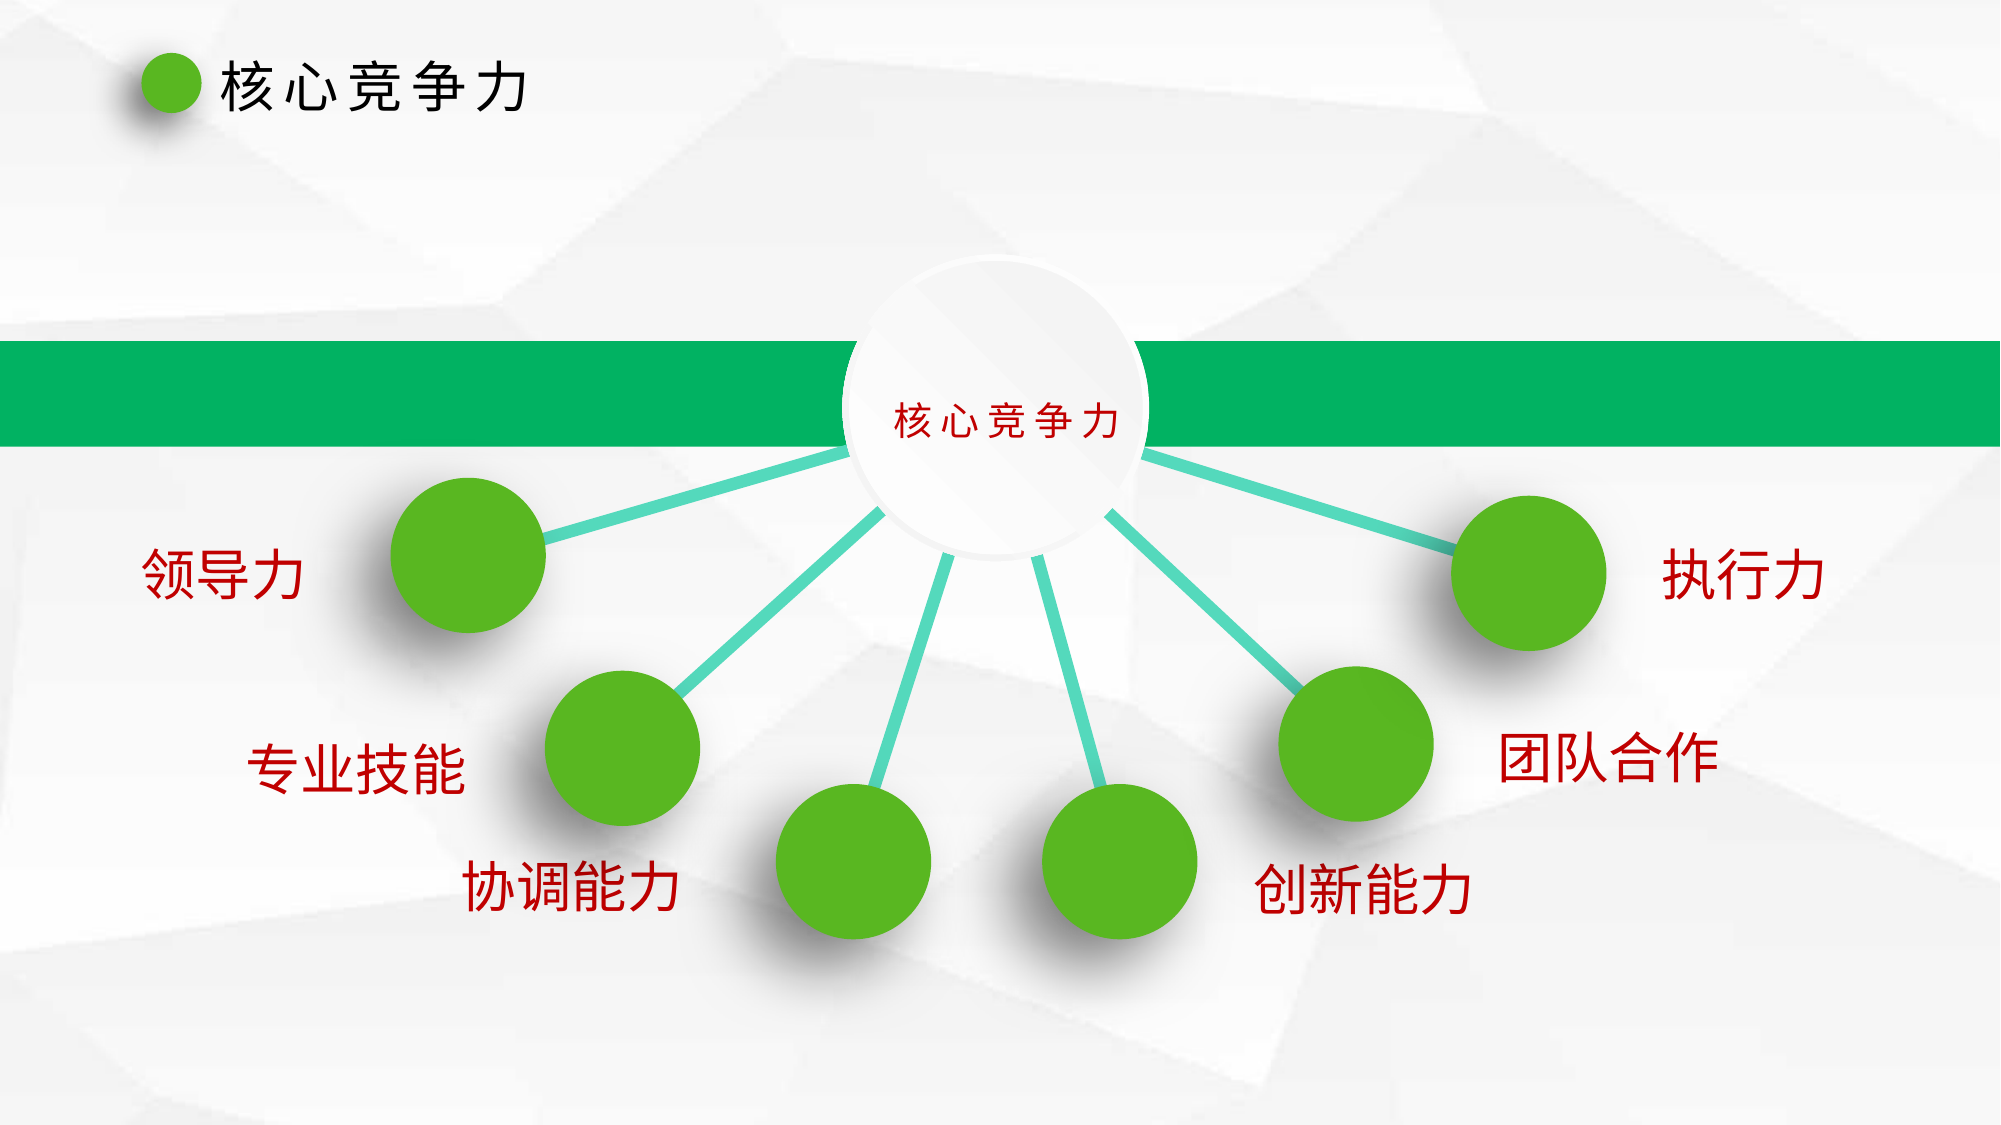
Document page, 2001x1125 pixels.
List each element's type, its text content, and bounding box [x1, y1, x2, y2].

text_box [1277, 665, 1435, 823]
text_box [995, 745, 1122, 862]
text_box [468, 407, 622, 562]
text_box [1150, 340, 2000, 448]
text_box [140, 51, 203, 115]
picture [0, 0, 2001, 1125]
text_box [853, 562, 995, 852]
text_box [543, 669, 702, 828]
text_box [0, 340, 842, 448]
text_box 协调能力 [446, 844, 698, 926]
text_box 执行力 [1646, 532, 1843, 615]
text_box 领导力 [125, 532, 322, 615]
text_box 核心竞争力 [204, 45, 546, 127]
text_box [1041, 783, 1199, 941]
text_box 团队合作 [1483, 715, 1735, 797]
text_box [842, 254, 1150, 562]
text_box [995, 407, 1529, 574]
text_box [389, 476, 547, 635]
text_box 专业技能 [230, 727, 477, 810]
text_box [995, 574, 1357, 745]
text_box 创新能力 [1238, 847, 1491, 930]
text_box [774, 782, 933, 941]
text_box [622, 407, 853, 745]
text_box [1450, 494, 1608, 653]
